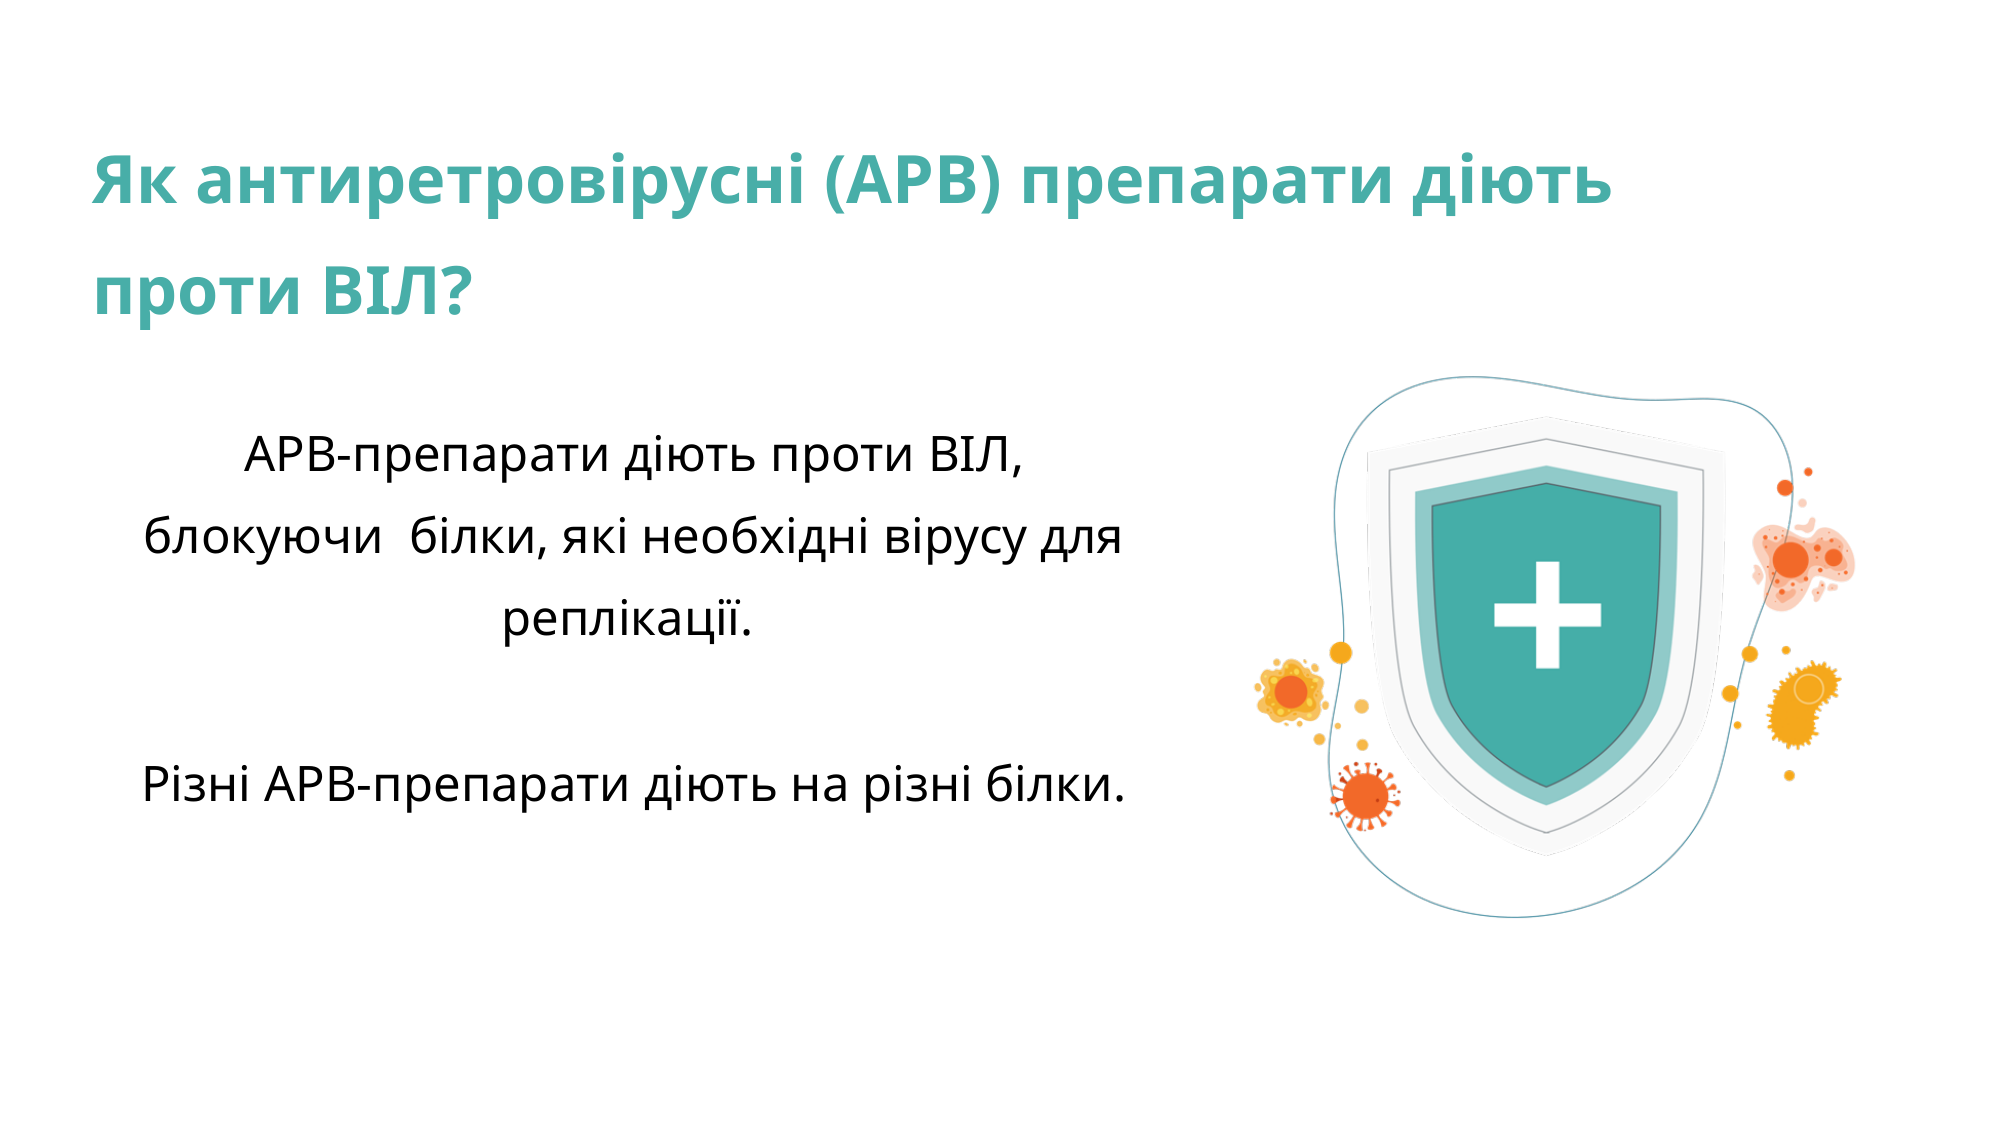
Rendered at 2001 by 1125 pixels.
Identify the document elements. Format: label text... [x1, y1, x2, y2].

text_box АРВ-препарати діють проти ВІЛ, блокуючи білки, які необхідні вірусу для реплікації. Різні АРВ-препарати діють на різні білки. [112, 399, 1157, 896]
text_box Як антиретровірусні (АРВ) препарати діють проти ВІЛ? [92, 105, 1788, 329]
text_box [1224, 329, 1888, 994]
